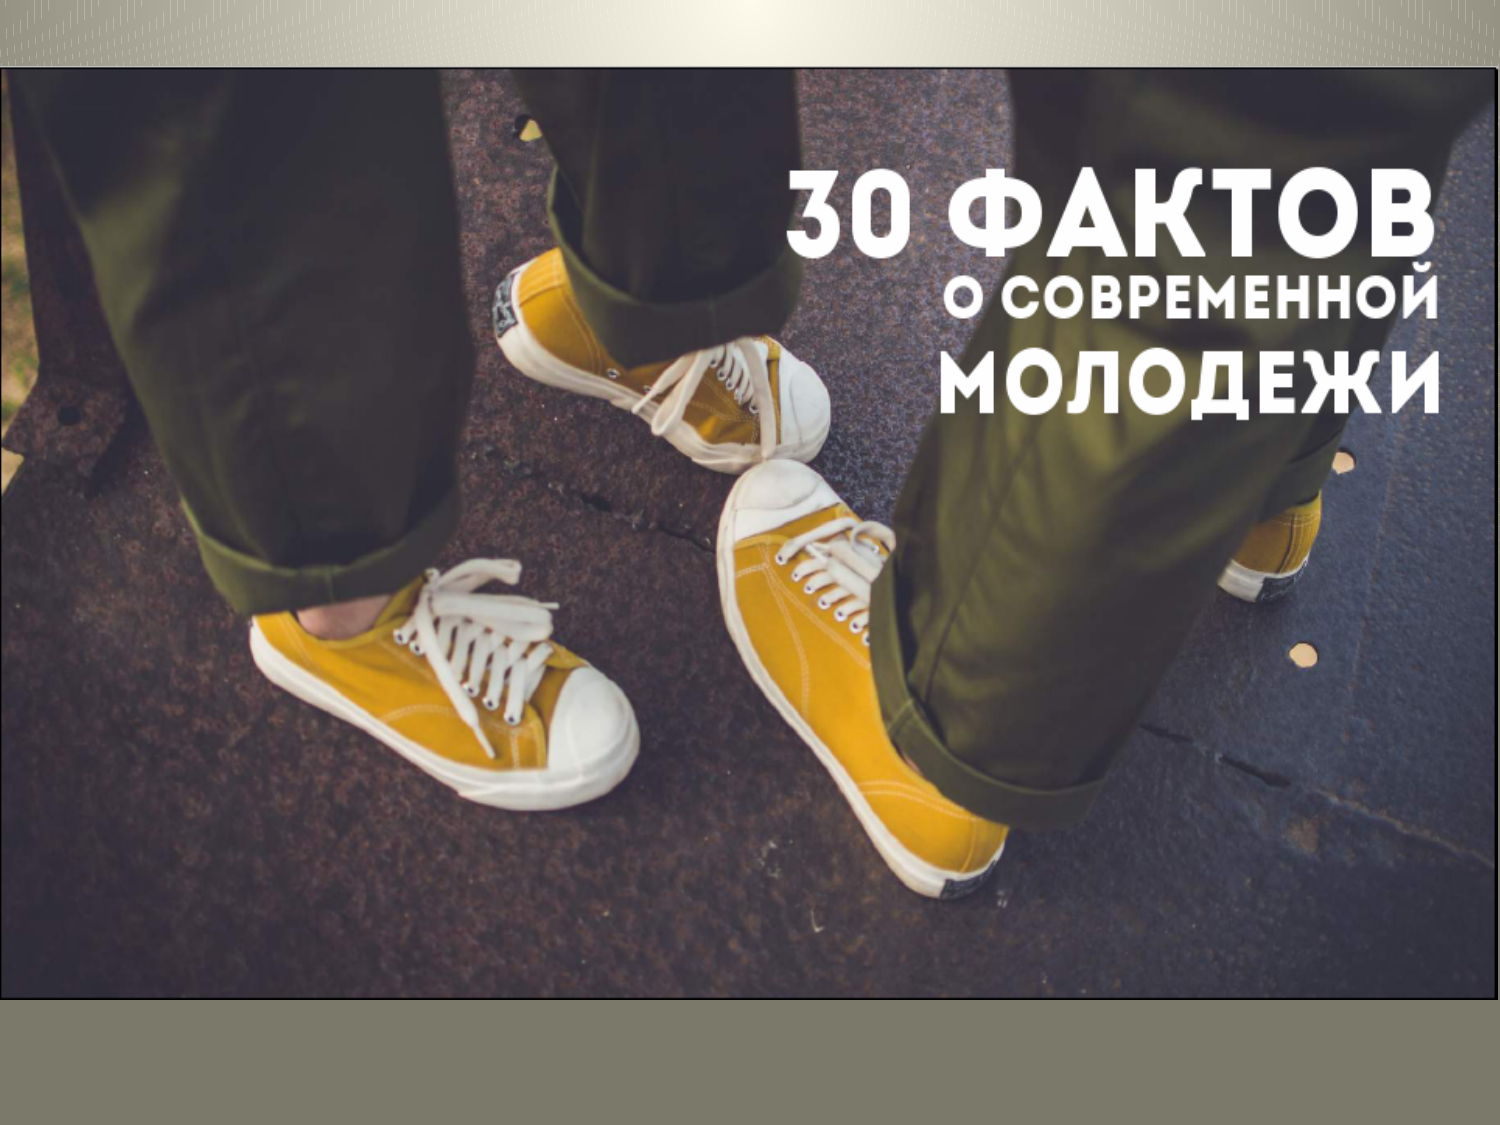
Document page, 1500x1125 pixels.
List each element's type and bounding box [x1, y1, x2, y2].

list [0, 66, 1499, 1000]
